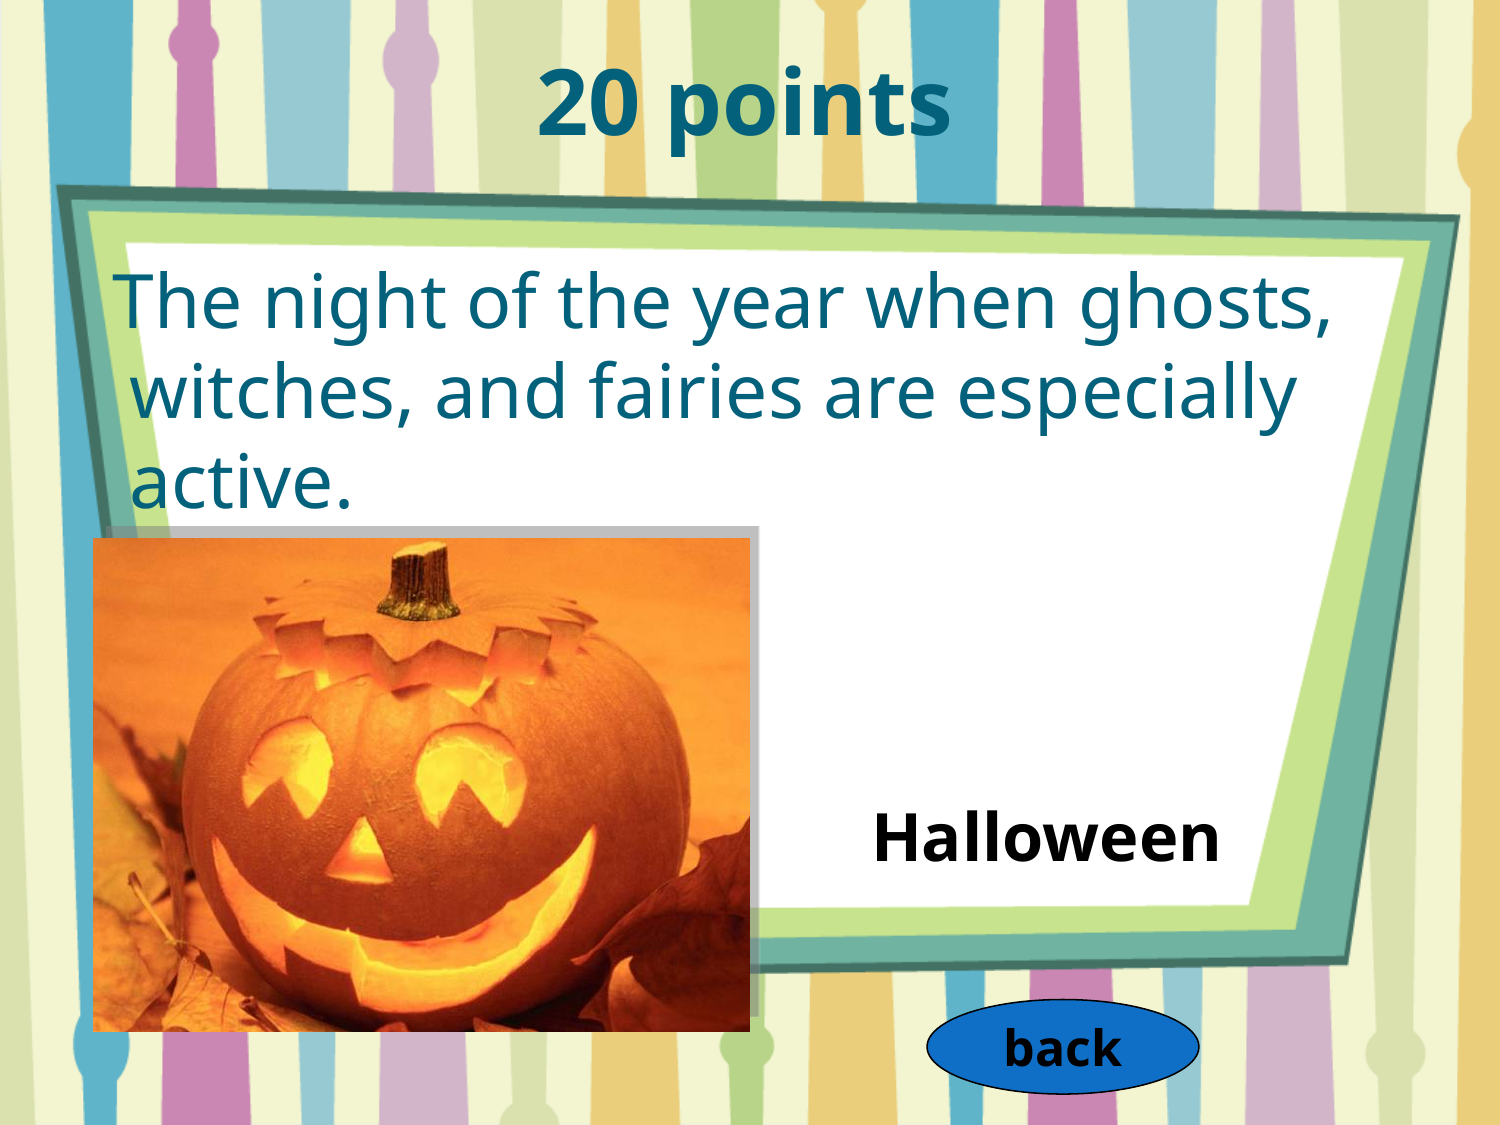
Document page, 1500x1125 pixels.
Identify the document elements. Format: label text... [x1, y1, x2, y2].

picture [0, 0, 1500, 1125]
text_box Halloween [856, 786, 1247, 882]
text_box back [927, 999, 1199, 1095]
list The night of the year when ghosts, witches, and fairies are especially active. [58, 245, 1500, 528]
title 20 points [466, 0, 1024, 198]
